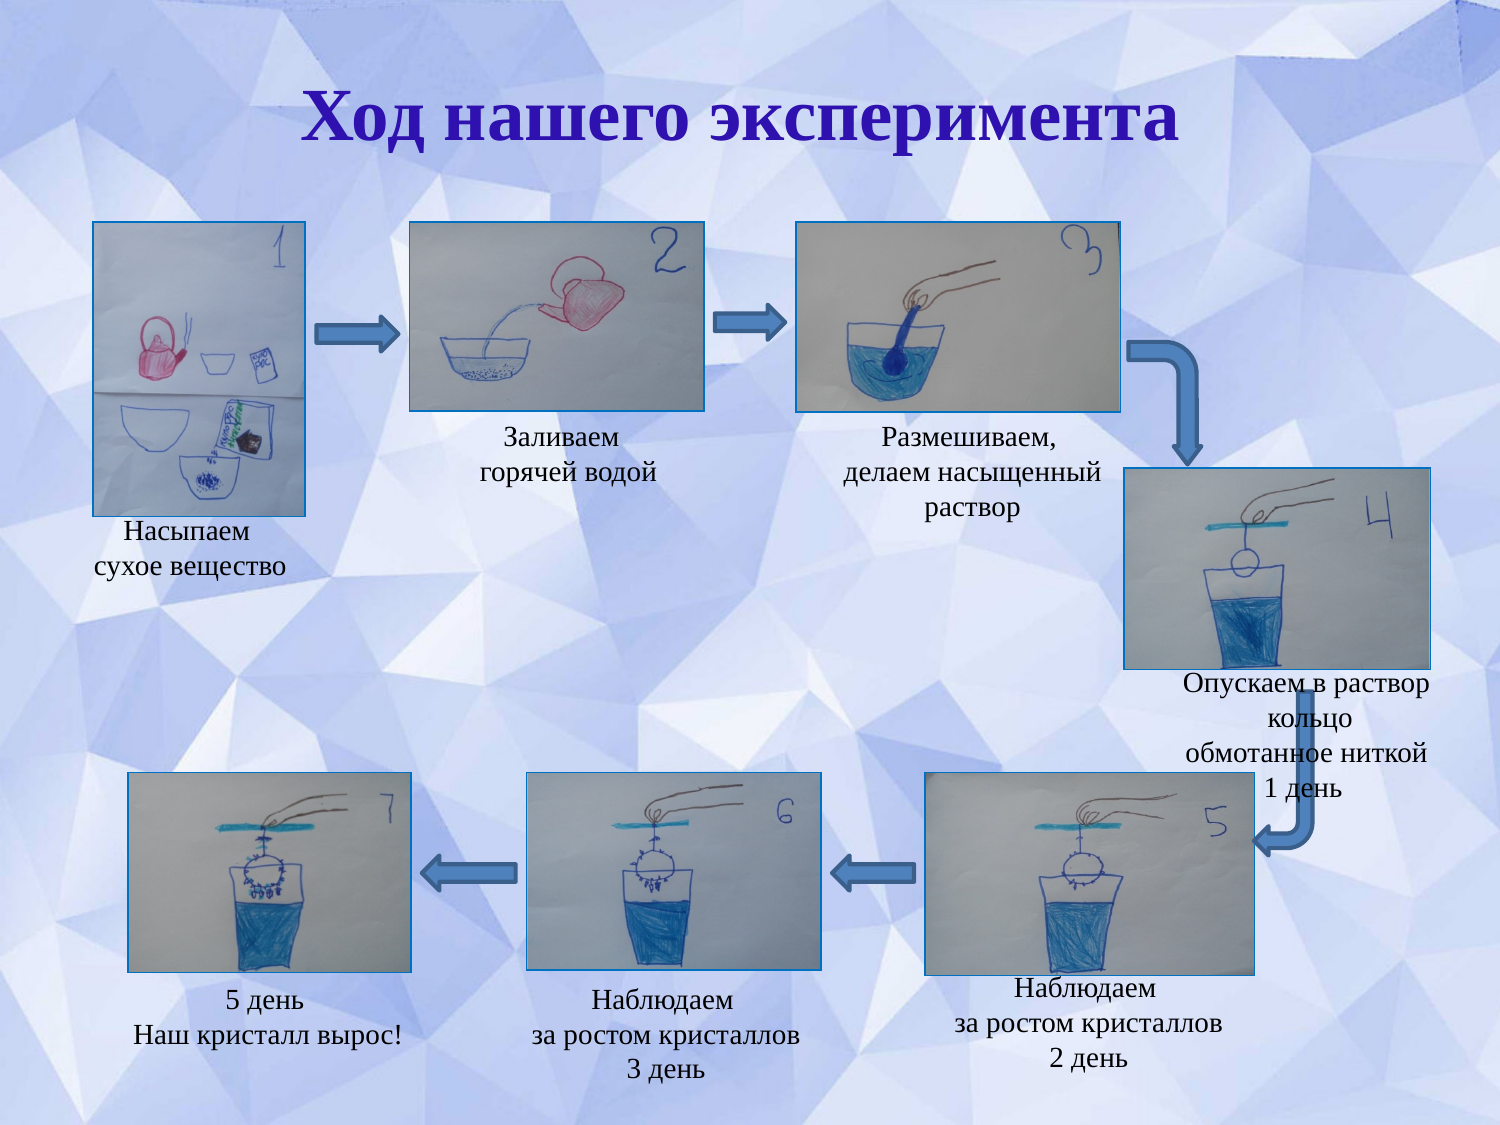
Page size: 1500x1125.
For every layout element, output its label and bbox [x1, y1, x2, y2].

list [409, 222, 704, 411]
picture [0, 0, 1500, 1125]
